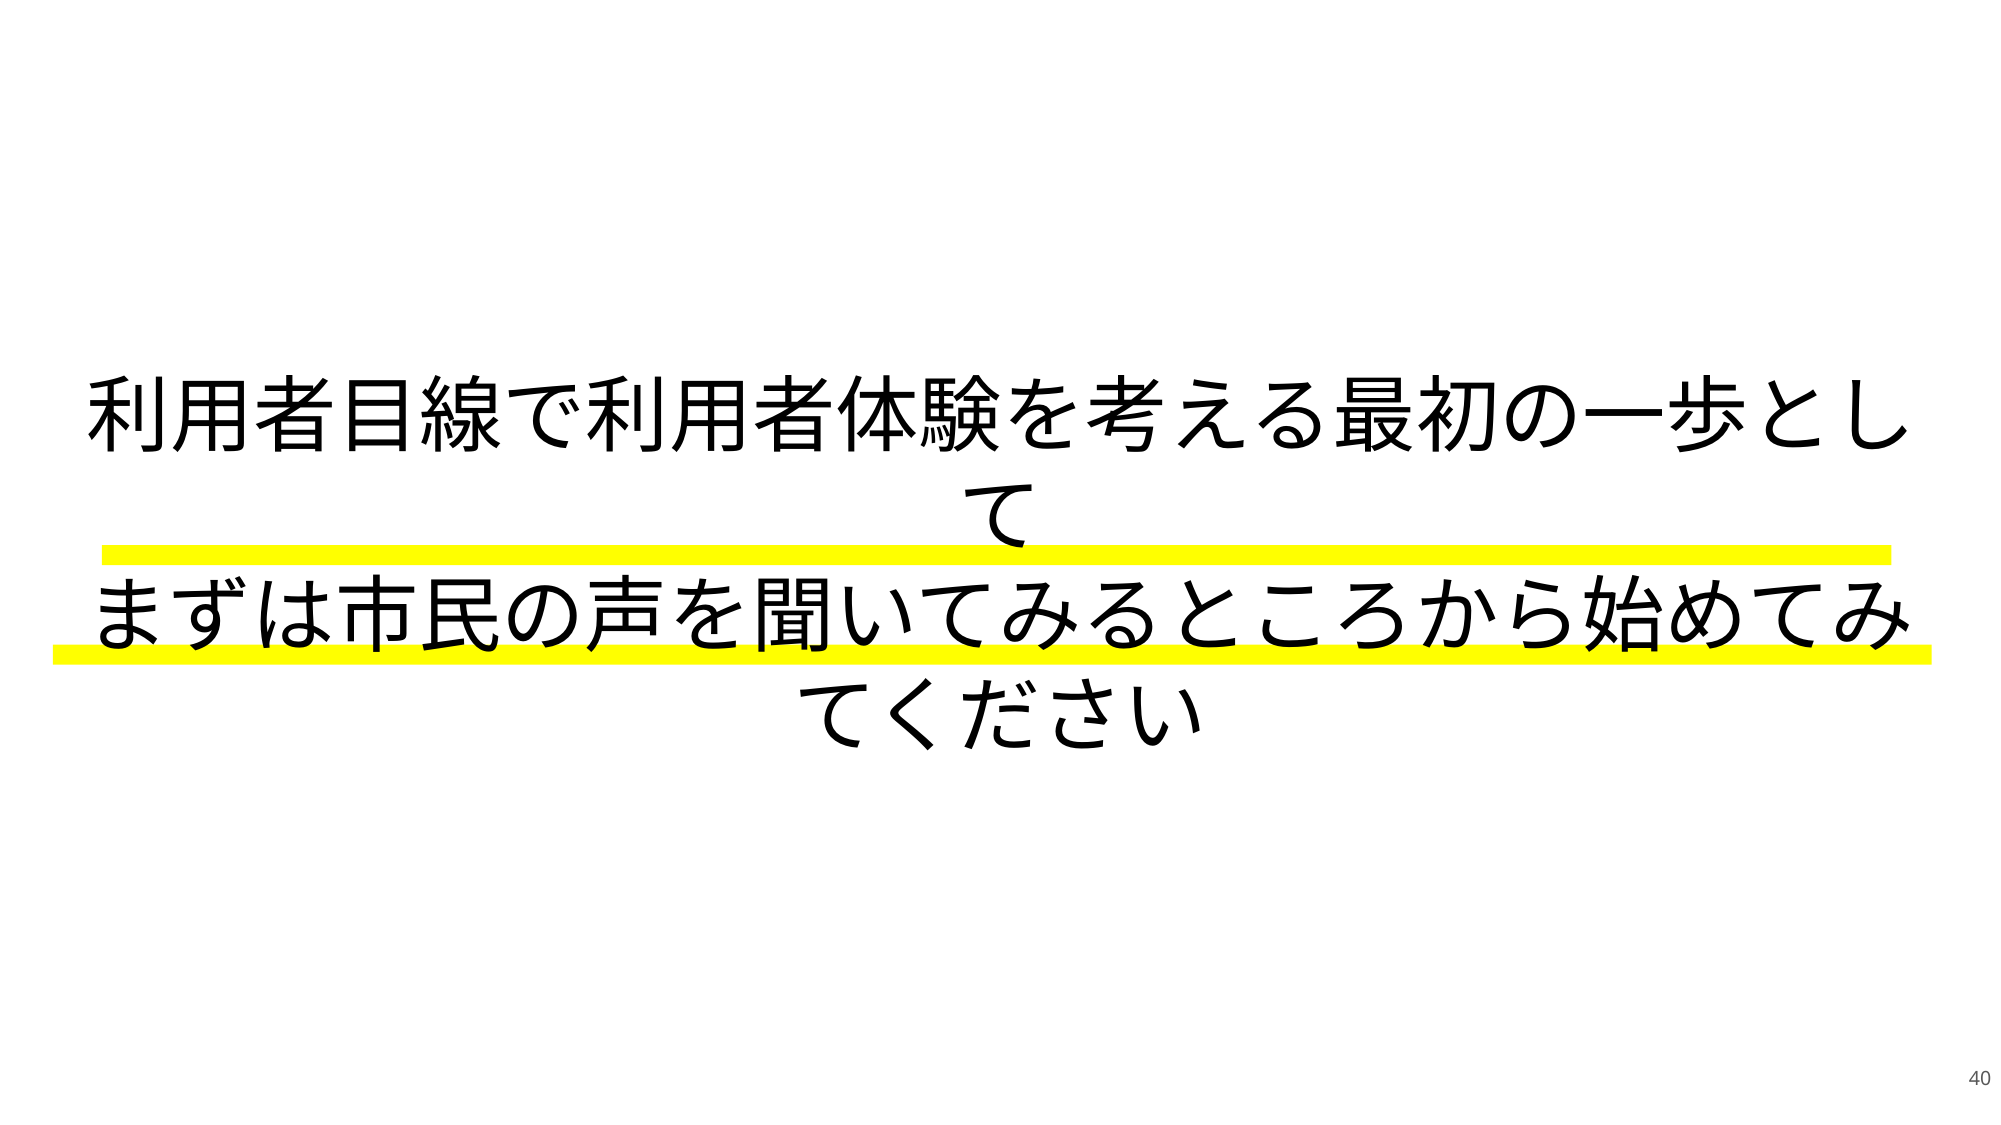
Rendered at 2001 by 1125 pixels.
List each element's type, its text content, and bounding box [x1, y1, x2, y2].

title 利用者目線で利用者体験を考える最初の一歩として まずは市民の声を聞いてみるところから始めてみてください [68, 470, 1932, 655]
text_box [52, 644, 1932, 665]
slide_number 40 [1886, 1036, 2000, 1123]
